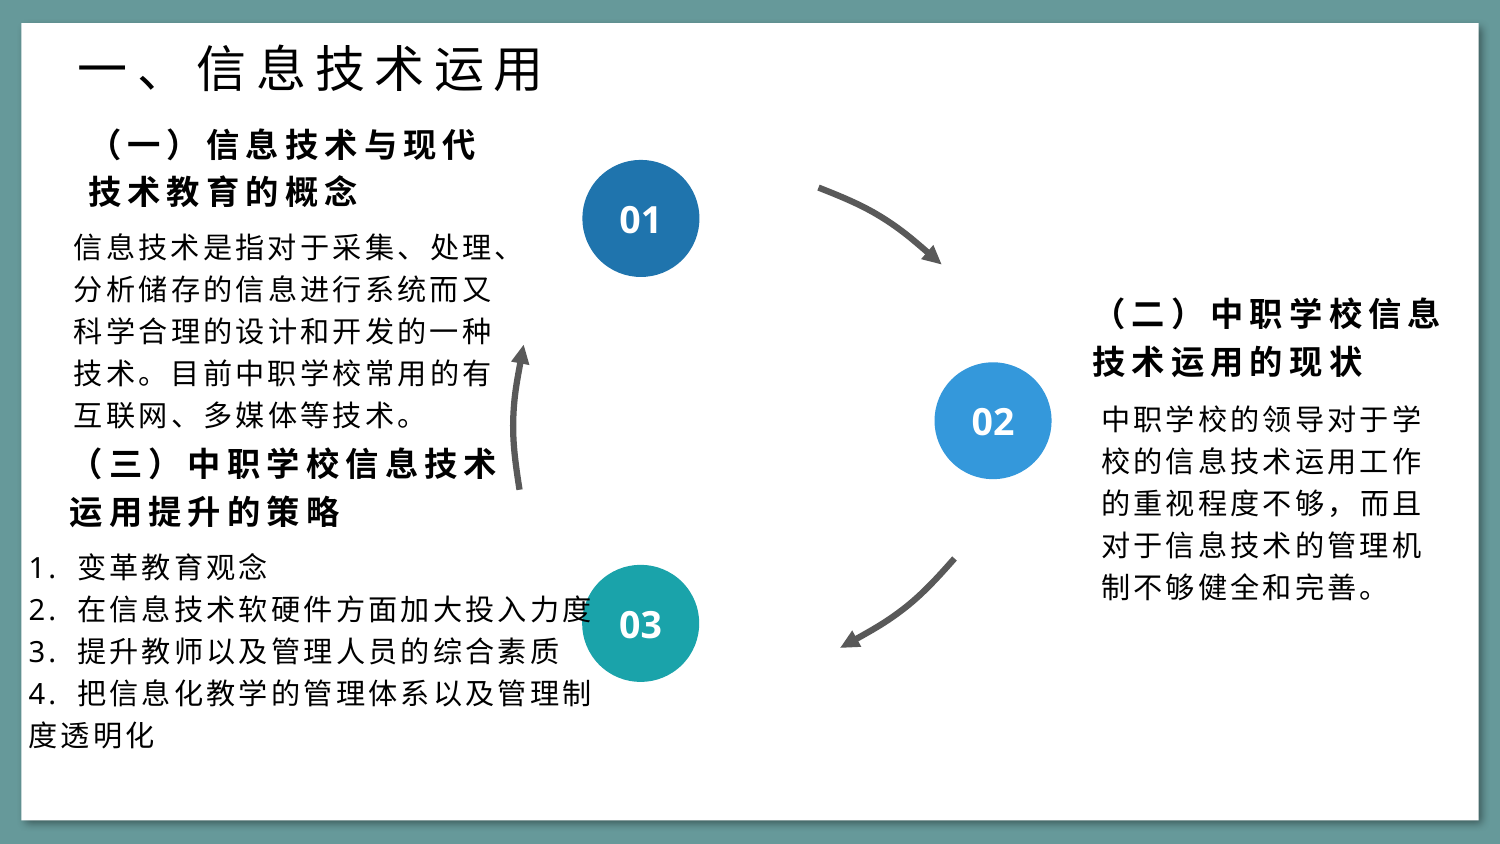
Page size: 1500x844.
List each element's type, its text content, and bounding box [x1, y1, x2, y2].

text_box 中职学校的领导对于学校的信息技术运用工作的重视程度不够，而且对于信息技术的管理机制不够健全和完善。 [1089, 394, 1461, 637]
text_box 03 [628, 564, 700, 682]
text_box （一）信息技术与现代技术教育的概念 [77, 95, 508, 212]
text_box （三）中职学校信息技术运用提升的策略 [58, 433, 531, 531]
text_box [840, 558, 955, 648]
text_box [818, 187, 942, 265]
text_box 一、信息技术运用 [64, 30, 991, 104]
text_box （二）中职学校信息技术运用的现状 [1081, 277, 1470, 381]
text_box 1. 变革教育观念 2. 在信息技术软硬件方面加大投入力度 3. 提升教师以及管理人员的综合素质 4. 把信息化教学的管理体系以及管理制度透明化 [17, 542, 628, 781]
text_box [513, 344, 528, 490]
text_box 信息技术是指对于采集、处理、分析储存的信息进行系统而又科学合理的设计和开发的一种技术。目前中职学校常用的有互联网、多媒体等技术。 [62, 222, 509, 433]
text_box 01 [582, 159, 700, 277]
text_box 02 [934, 362, 1052, 480]
